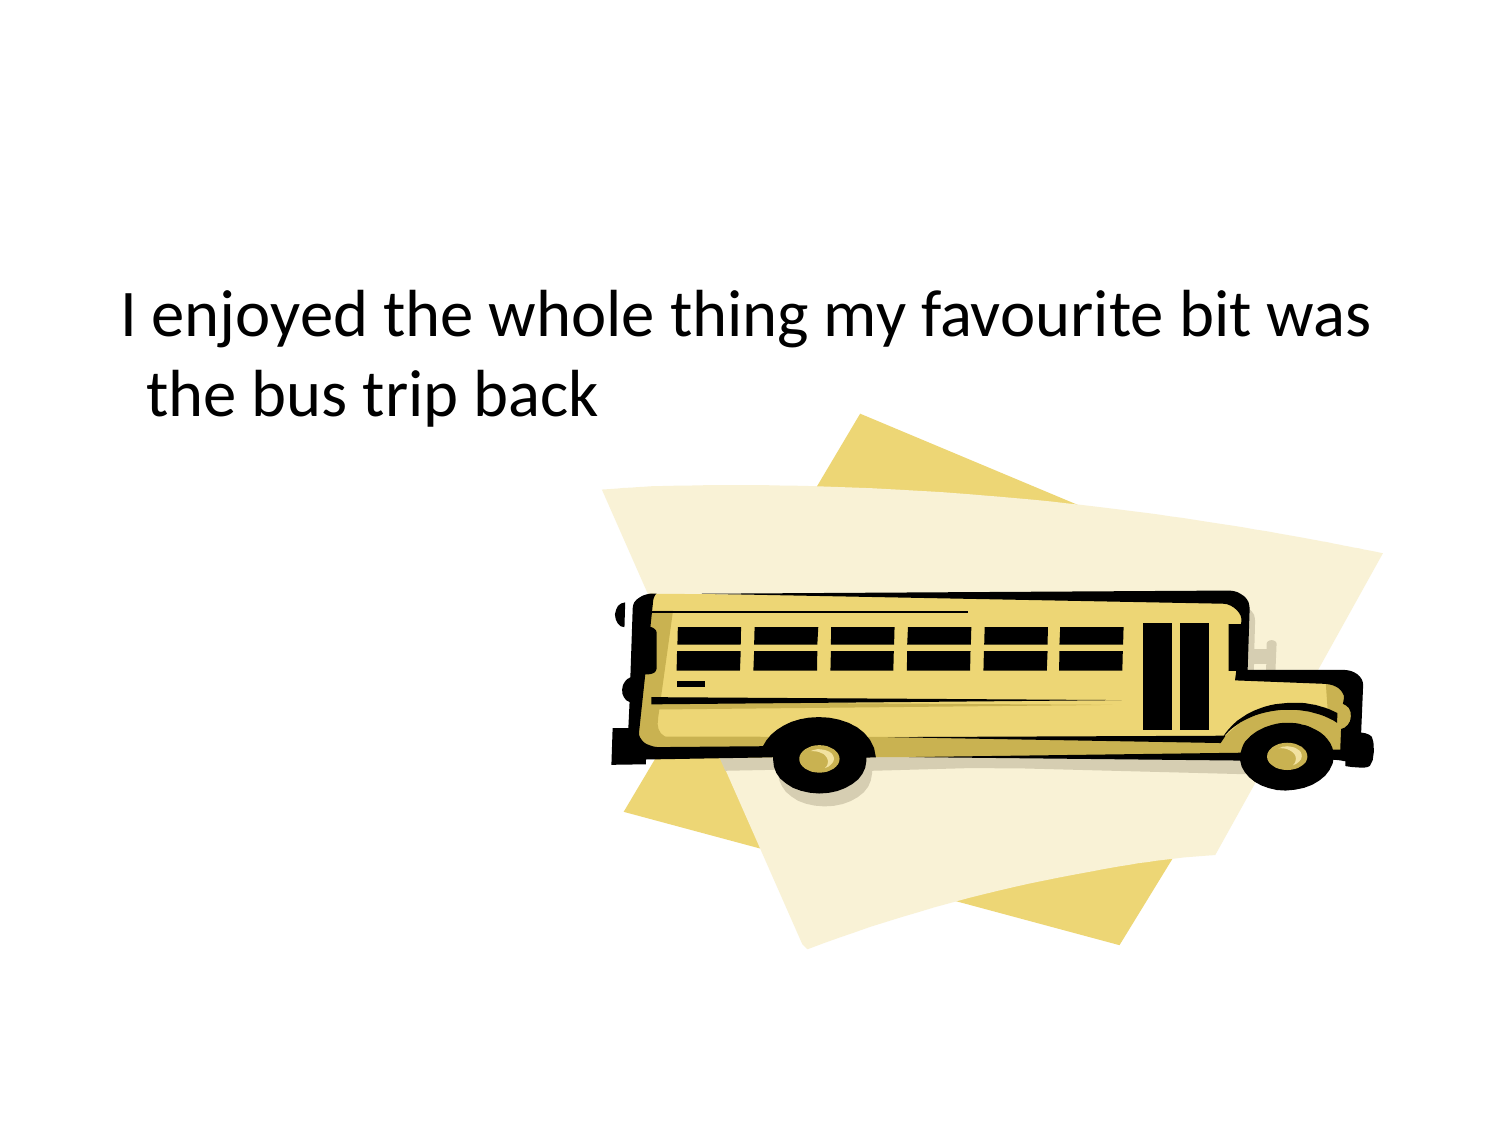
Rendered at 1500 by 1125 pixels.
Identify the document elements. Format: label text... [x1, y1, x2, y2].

list I enjoyed the whole thing my favourite bit was the bus trip back [75, 262, 1425, 1005]
picture [601, 413, 1383, 950]
